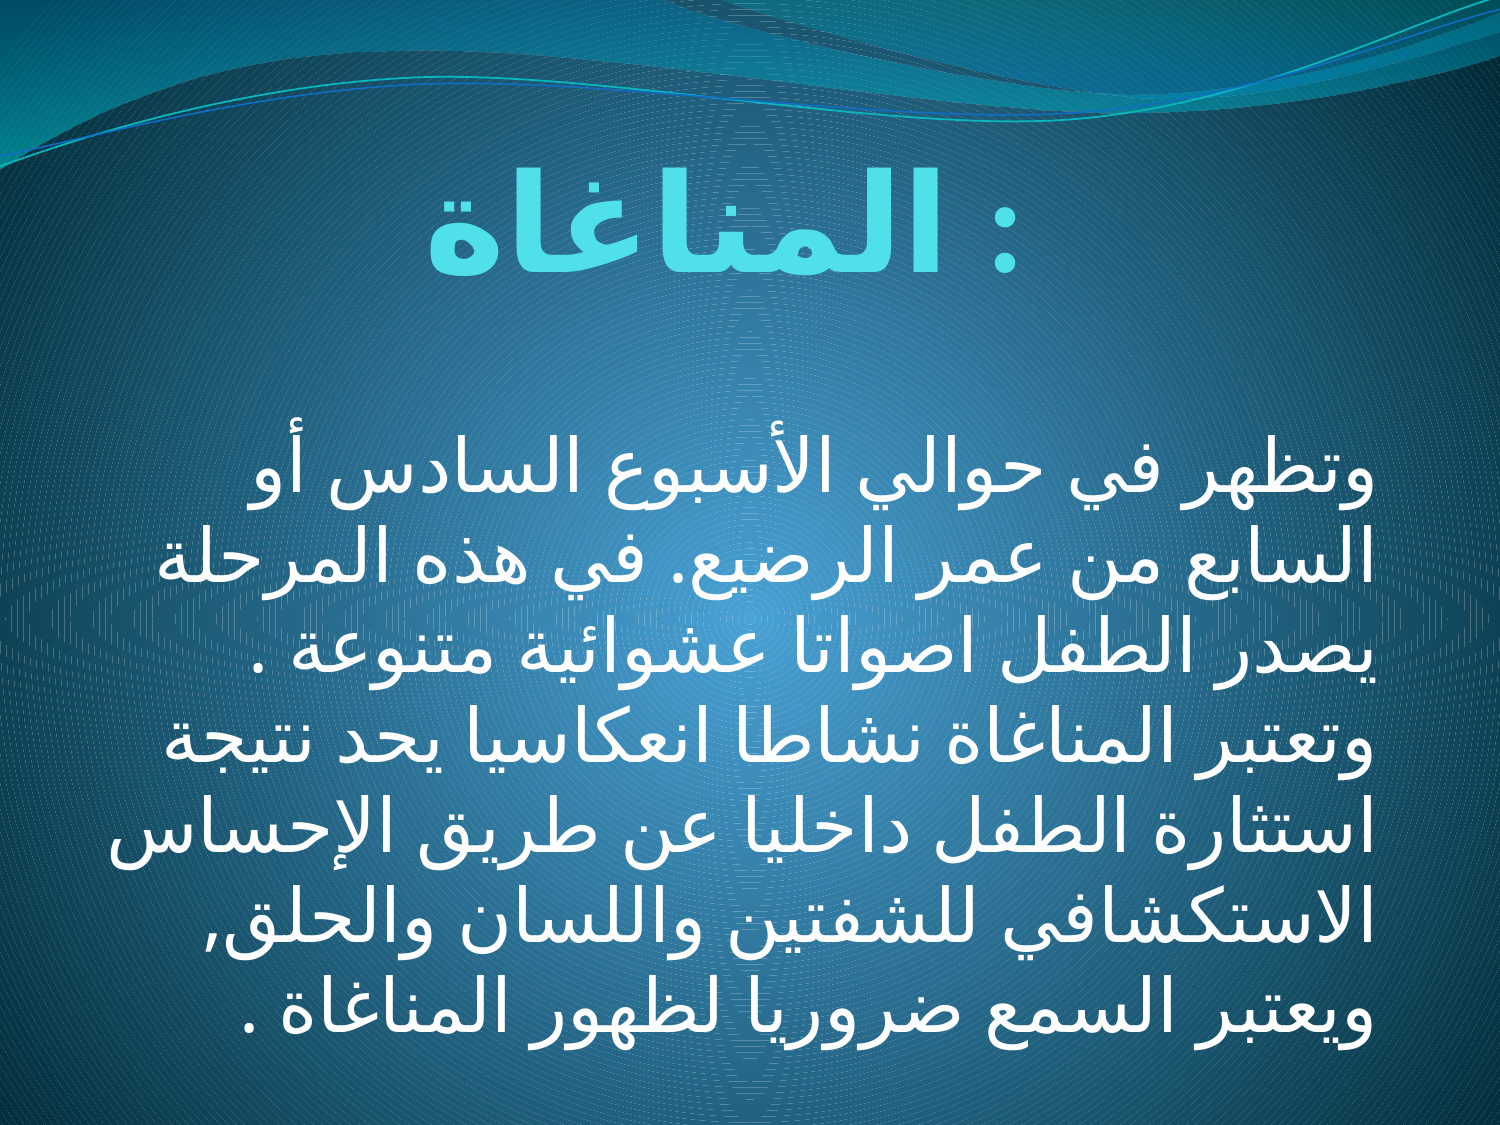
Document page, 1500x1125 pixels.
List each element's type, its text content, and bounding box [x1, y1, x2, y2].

subtitle وتظهر في حوالي الأسبوع السادس أو السابع من عمر الرضيع. في هذه المرحلة يصدر الطفل اصواتا عشوائية متنوعة . وتعتبر المناغاة نشاطا انعكاسيا يحد نتيجة استثارة الطفل داخليا عن طريق الإحساس الاستكشافي للشفتين واللسان والحلق, ويعتبر السمع ضروريا لظهور المناغاة . [93, 410, 1383, 985]
title المناغاة : [82, 0, 1370, 300]
